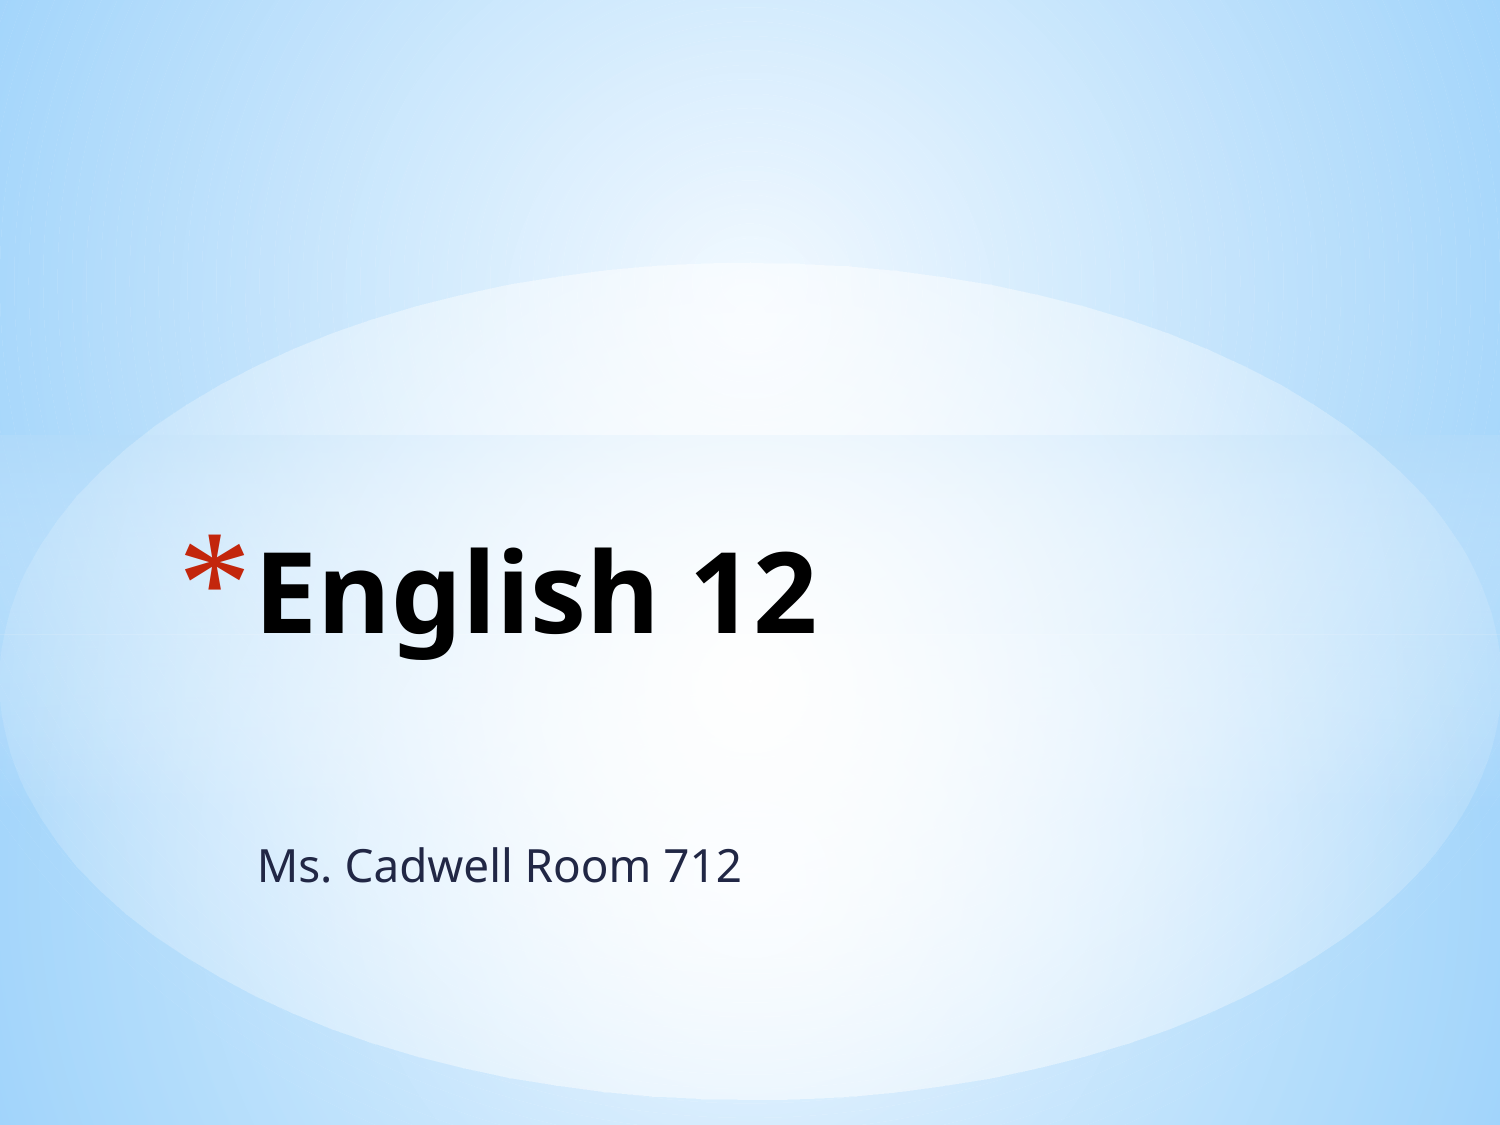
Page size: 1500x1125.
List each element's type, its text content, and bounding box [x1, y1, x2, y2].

title English 12 [134, 513, 1312, 808]
subtitle Ms. Cadwell Room 712 [241, 828, 1167, 974]
